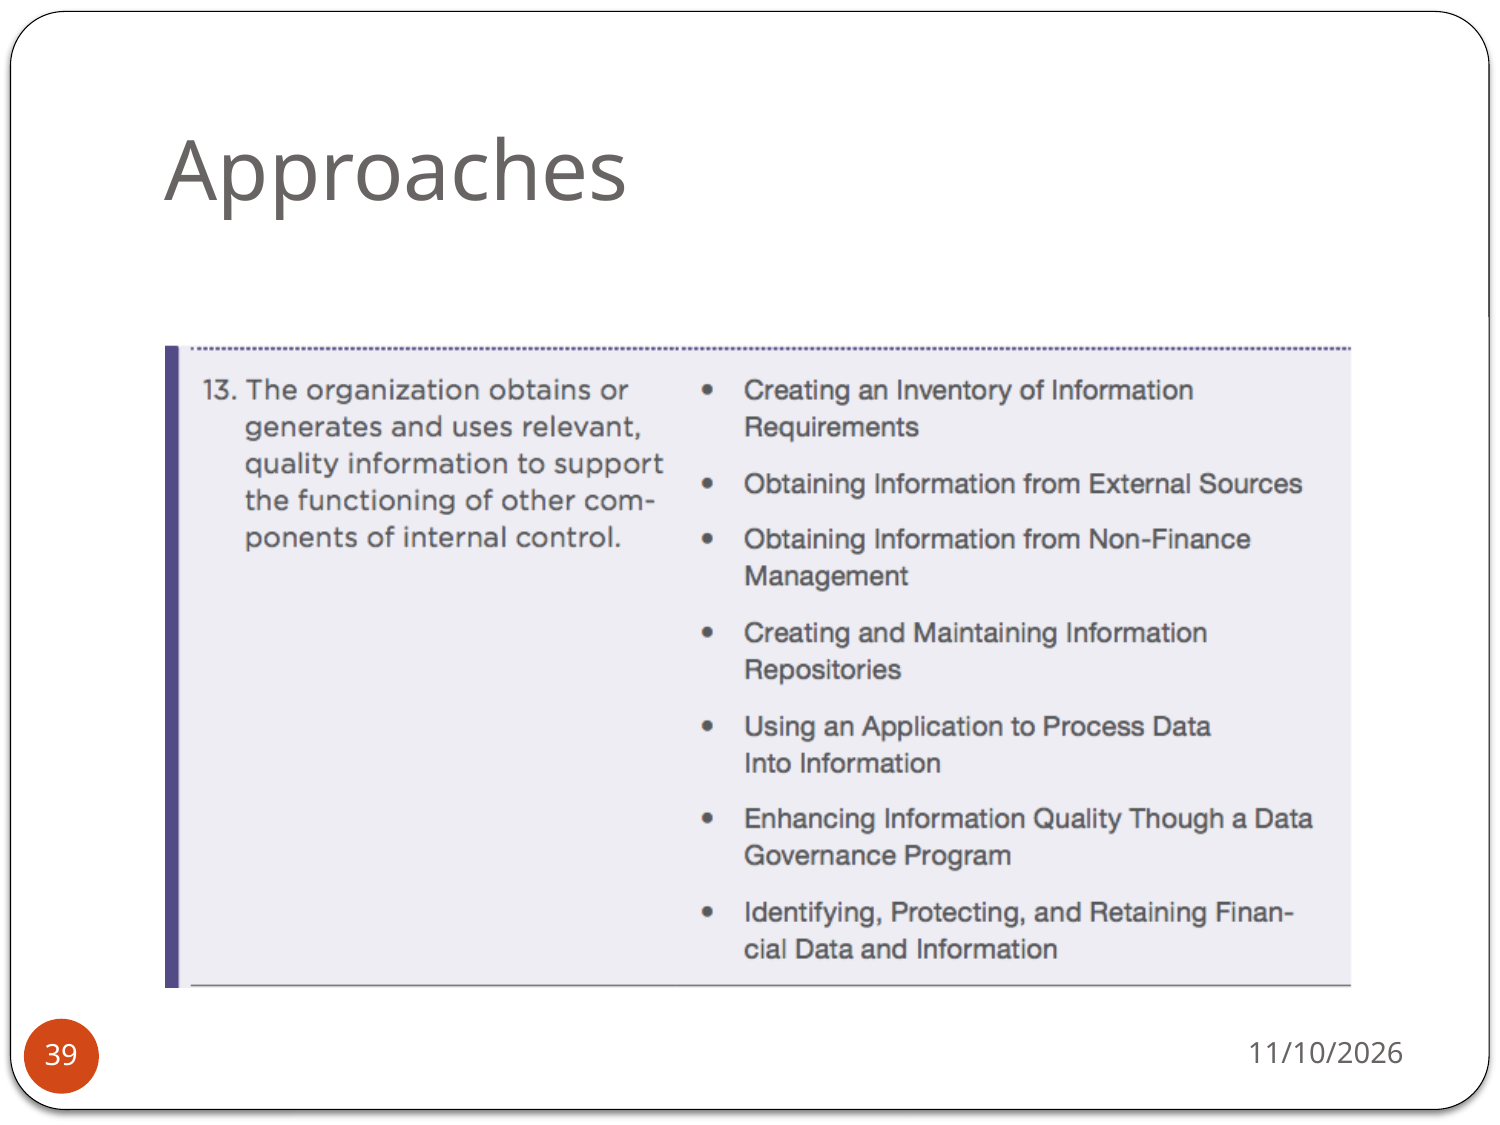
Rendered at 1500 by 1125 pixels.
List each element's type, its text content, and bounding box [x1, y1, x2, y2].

slide_number 39 [23, 1018, 99, 1094]
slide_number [1012, 1015, 1419, 1094]
picture [165, 343, 1362, 988]
title Approaches [150, 45, 1425, 233]
